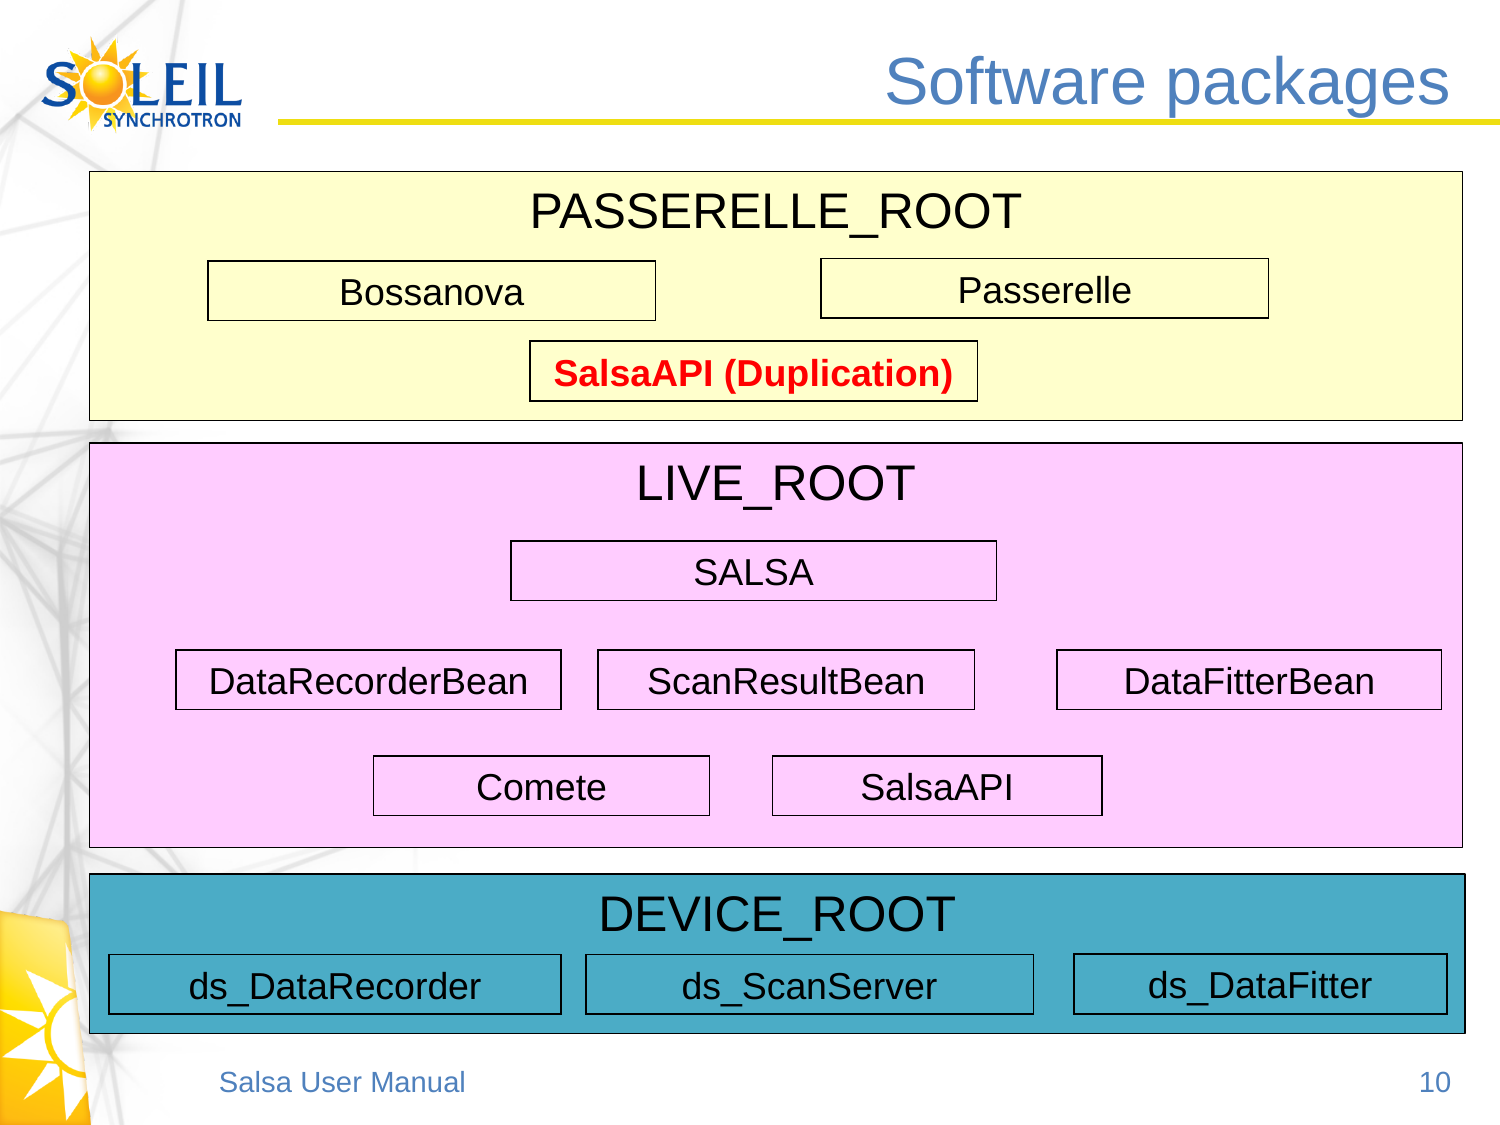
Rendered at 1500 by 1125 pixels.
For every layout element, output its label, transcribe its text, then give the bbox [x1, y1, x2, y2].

text_box SalsaAPI [772, 755, 1103, 816]
text_box ds_DataRecorder [109, 954, 561, 1015]
text_box ds_DataFitter [1073, 954, 1447, 1014]
text_box SALSA [511, 540, 997, 601]
text_box DEVICE_ROOT [89, 873, 1465, 1034]
text_box ds_ScanServer [585, 954, 1034, 1015]
text_box Comete [373, 755, 710, 816]
text_box DataRecorderBean [176, 649, 561, 710]
title Software packages [277, 31, 1467, 125]
text_box Passerelle [820, 258, 1269, 319]
text_box ScanResultBean [598, 649, 975, 710]
text_box Bossanova [207, 260, 656, 321]
text_box DataFitterBean [1057, 649, 1442, 710]
picture [0, 0, 1500, 1125]
text_box PASSERELLE_ROOT [89, 171, 1463, 421]
text_box LIVE_ROOT [89, 442, 1463, 848]
text_box Salsa User Manual 10 [100, 1046, 1467, 1116]
text_box SalsaAPI (Duplication) [529, 341, 978, 401]
